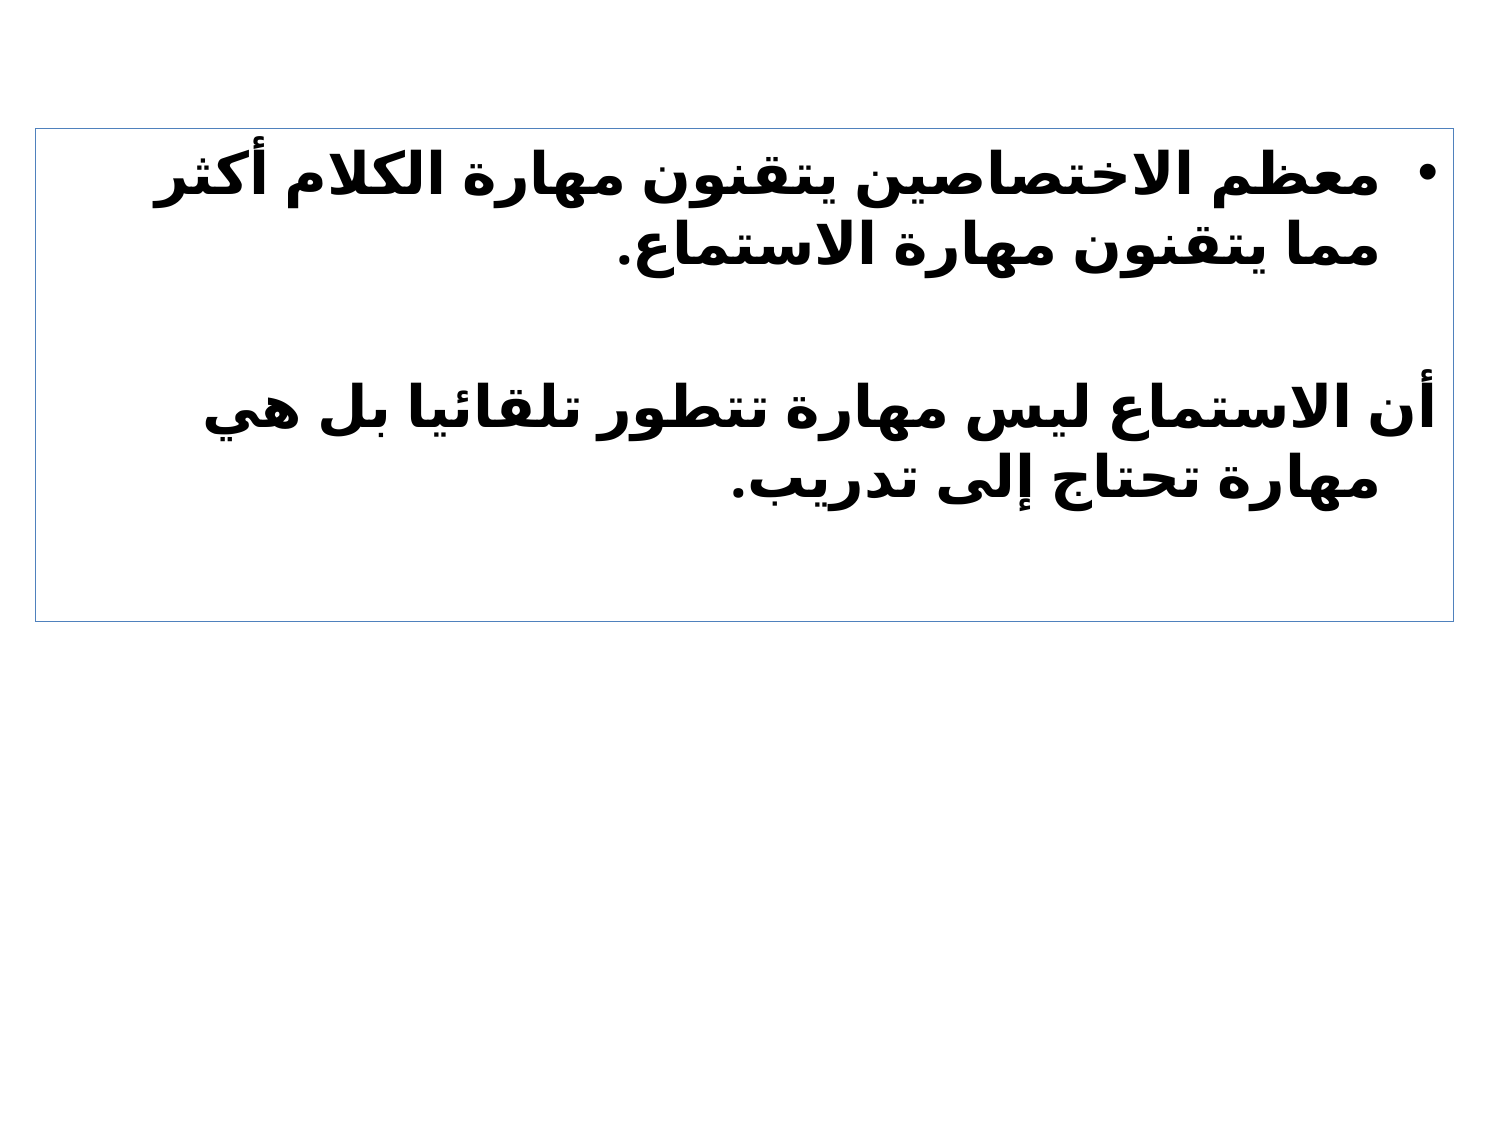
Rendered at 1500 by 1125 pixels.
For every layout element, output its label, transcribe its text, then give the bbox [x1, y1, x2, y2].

list معظم الاختصاصين يتقنون مهارة الكلام أكثر مما يتقنون مهارة الاستماع. أن الاستماع ليس مهارة تتطور تلقائيا بل هي مهارة تحتاج إلى تدريب. [35, 128, 1454, 622]
